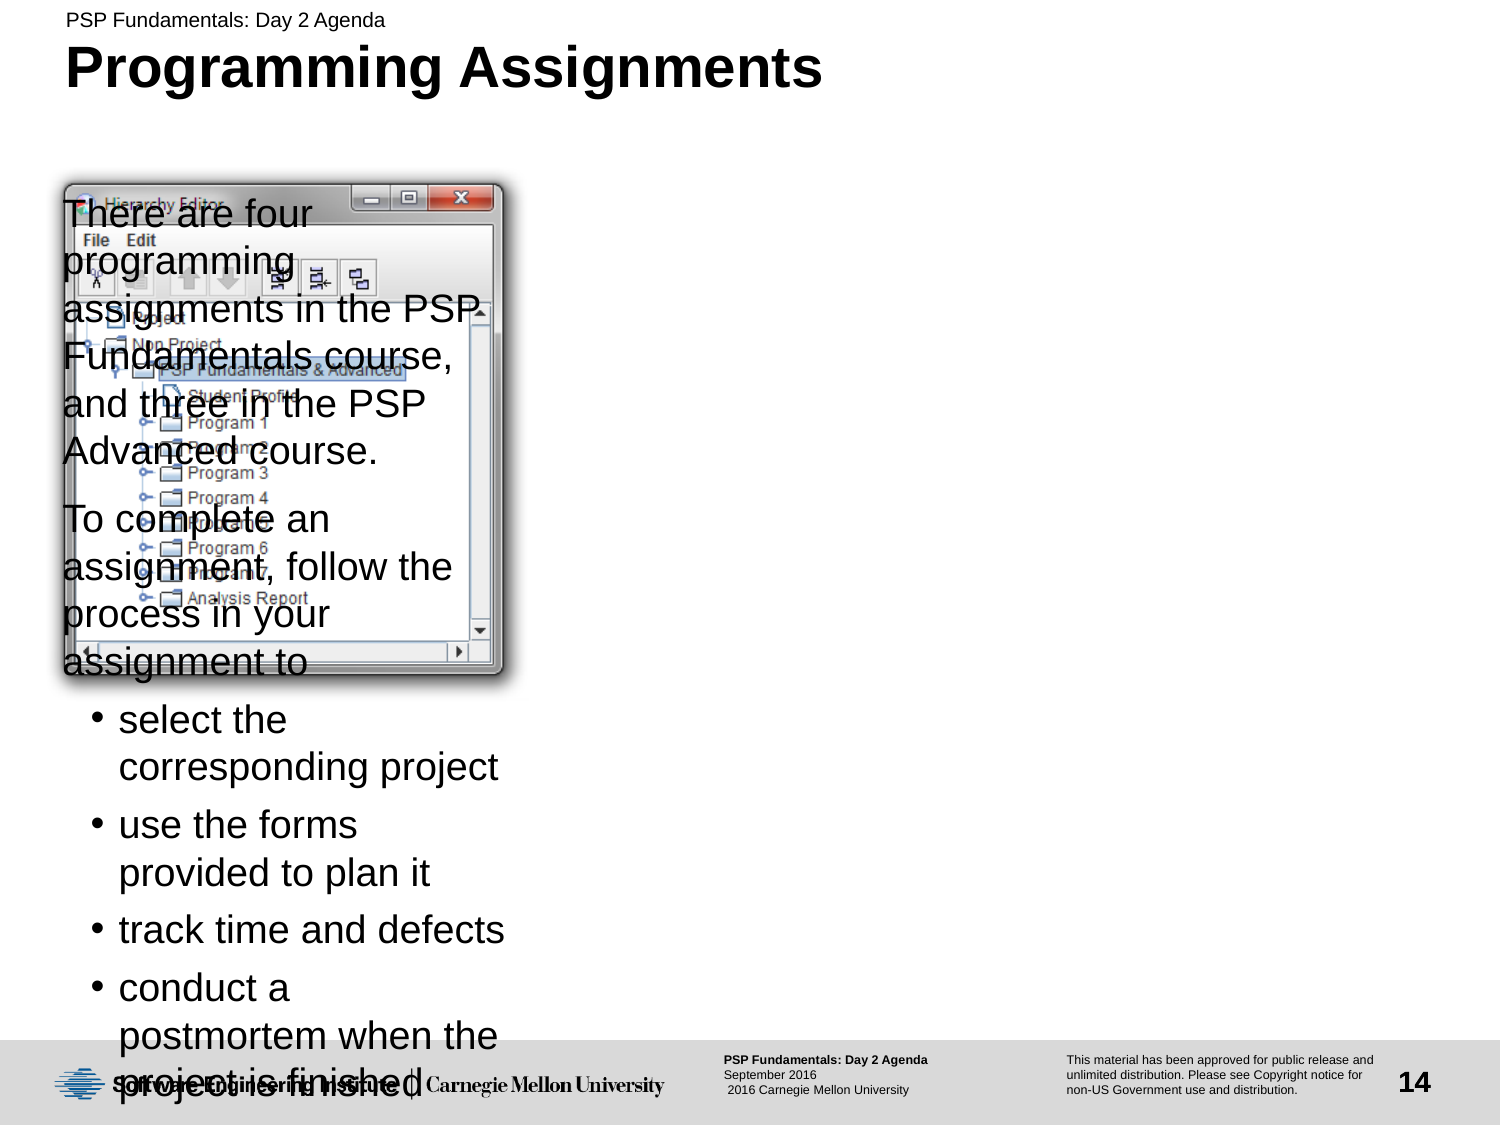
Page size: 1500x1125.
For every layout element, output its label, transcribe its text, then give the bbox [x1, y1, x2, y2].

picture [46, 1061, 673, 1104]
list There are four programming assignments in the PSP Fundamentals course, and three in the PSP Advanced course. To complete an assignment, follow the process in your assignment to select the corresponding project use the forms provided to plan it track time and defects conduct a postmortem when the project is finished mark it completed export and submit your assignment [62, 702, 507, 1000]
title Programming Assignments [65, 37, 1430, 148]
picture [46, 167, 529, 702]
